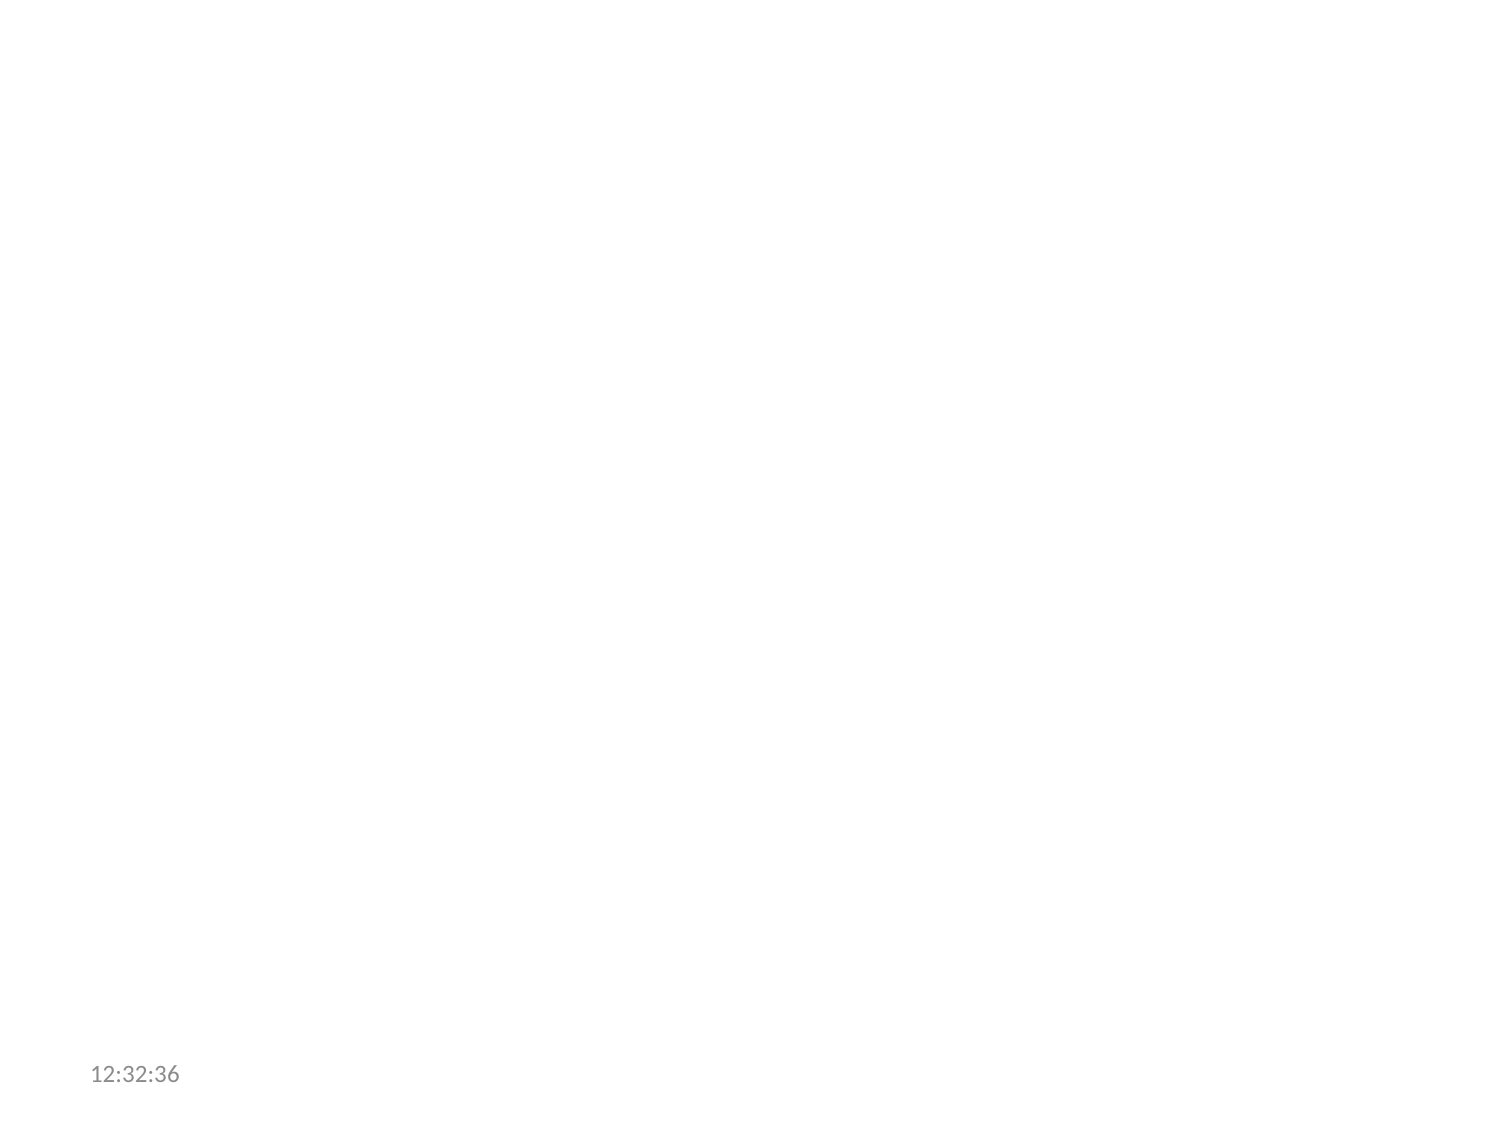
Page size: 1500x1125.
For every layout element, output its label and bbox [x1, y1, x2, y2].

slide_number [75, 1042, 425, 1103]
